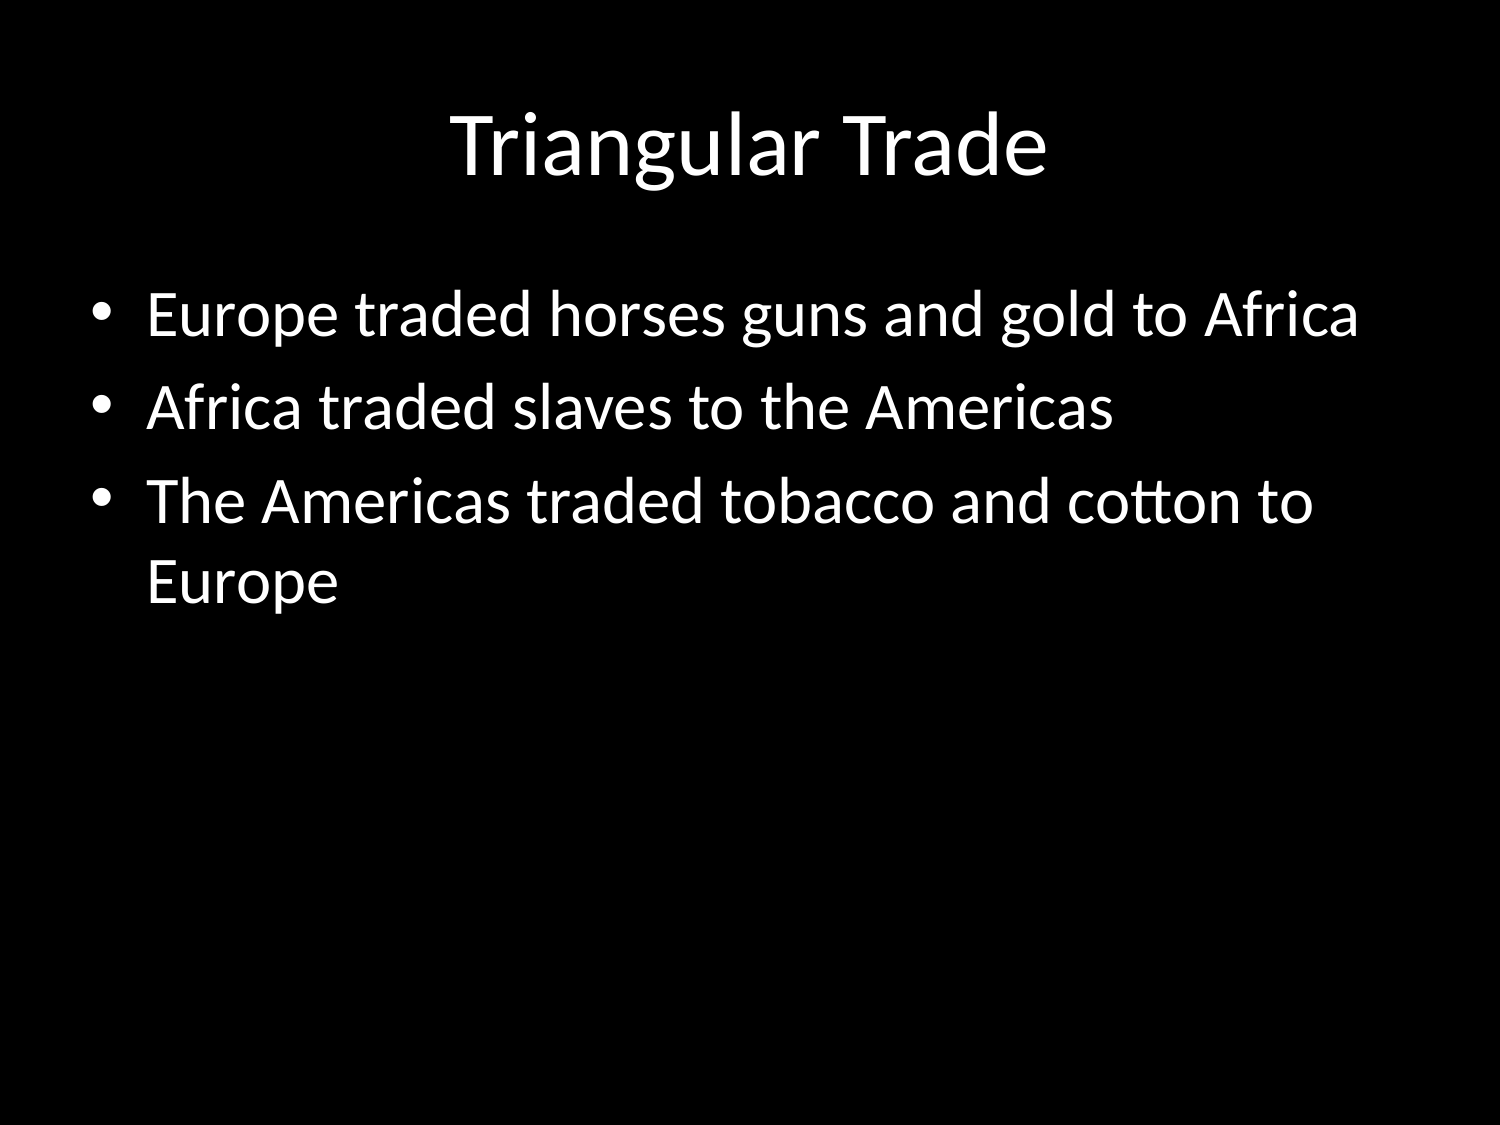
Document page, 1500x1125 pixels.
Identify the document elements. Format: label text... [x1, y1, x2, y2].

list Europe traded horses guns and gold to Africa Africa traded slaves to the Americas The Americas traded tobacco and cotton to Europe [75, 262, 1425, 1005]
title Triangular Trade [75, 45, 1425, 233]
